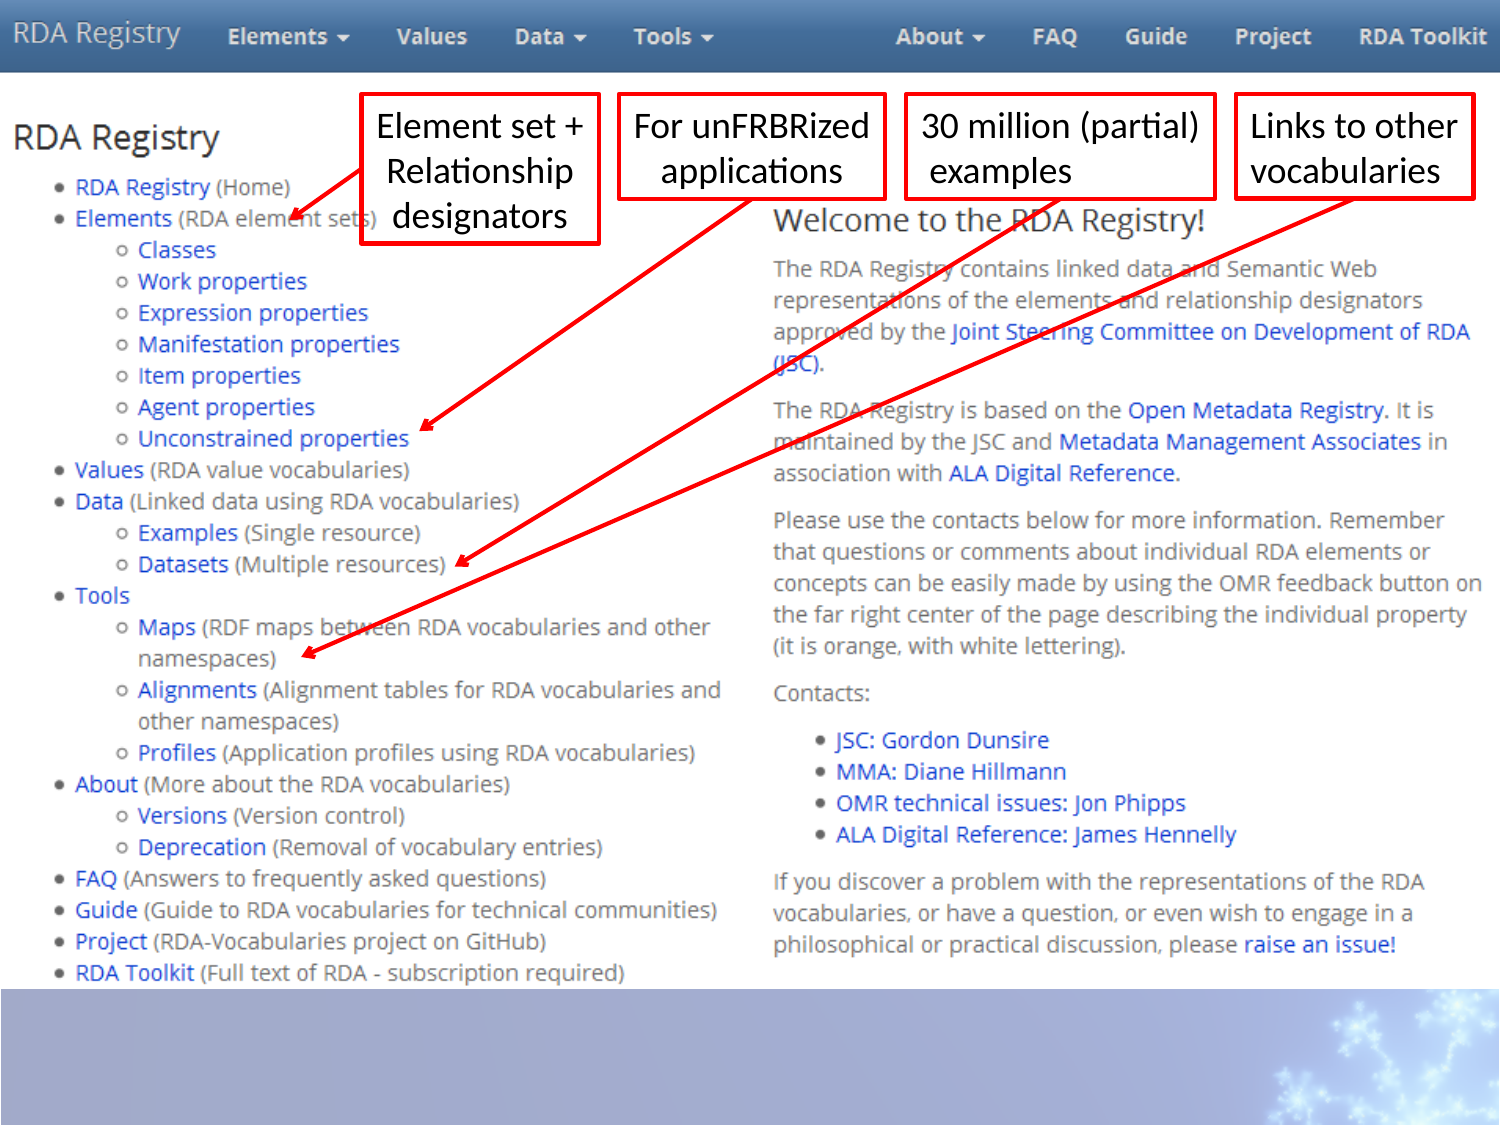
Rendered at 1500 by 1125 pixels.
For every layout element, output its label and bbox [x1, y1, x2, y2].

text_box [288, 169, 361, 221]
text_box [300, 199, 1355, 658]
picture [0, 0, 1500, 1125]
